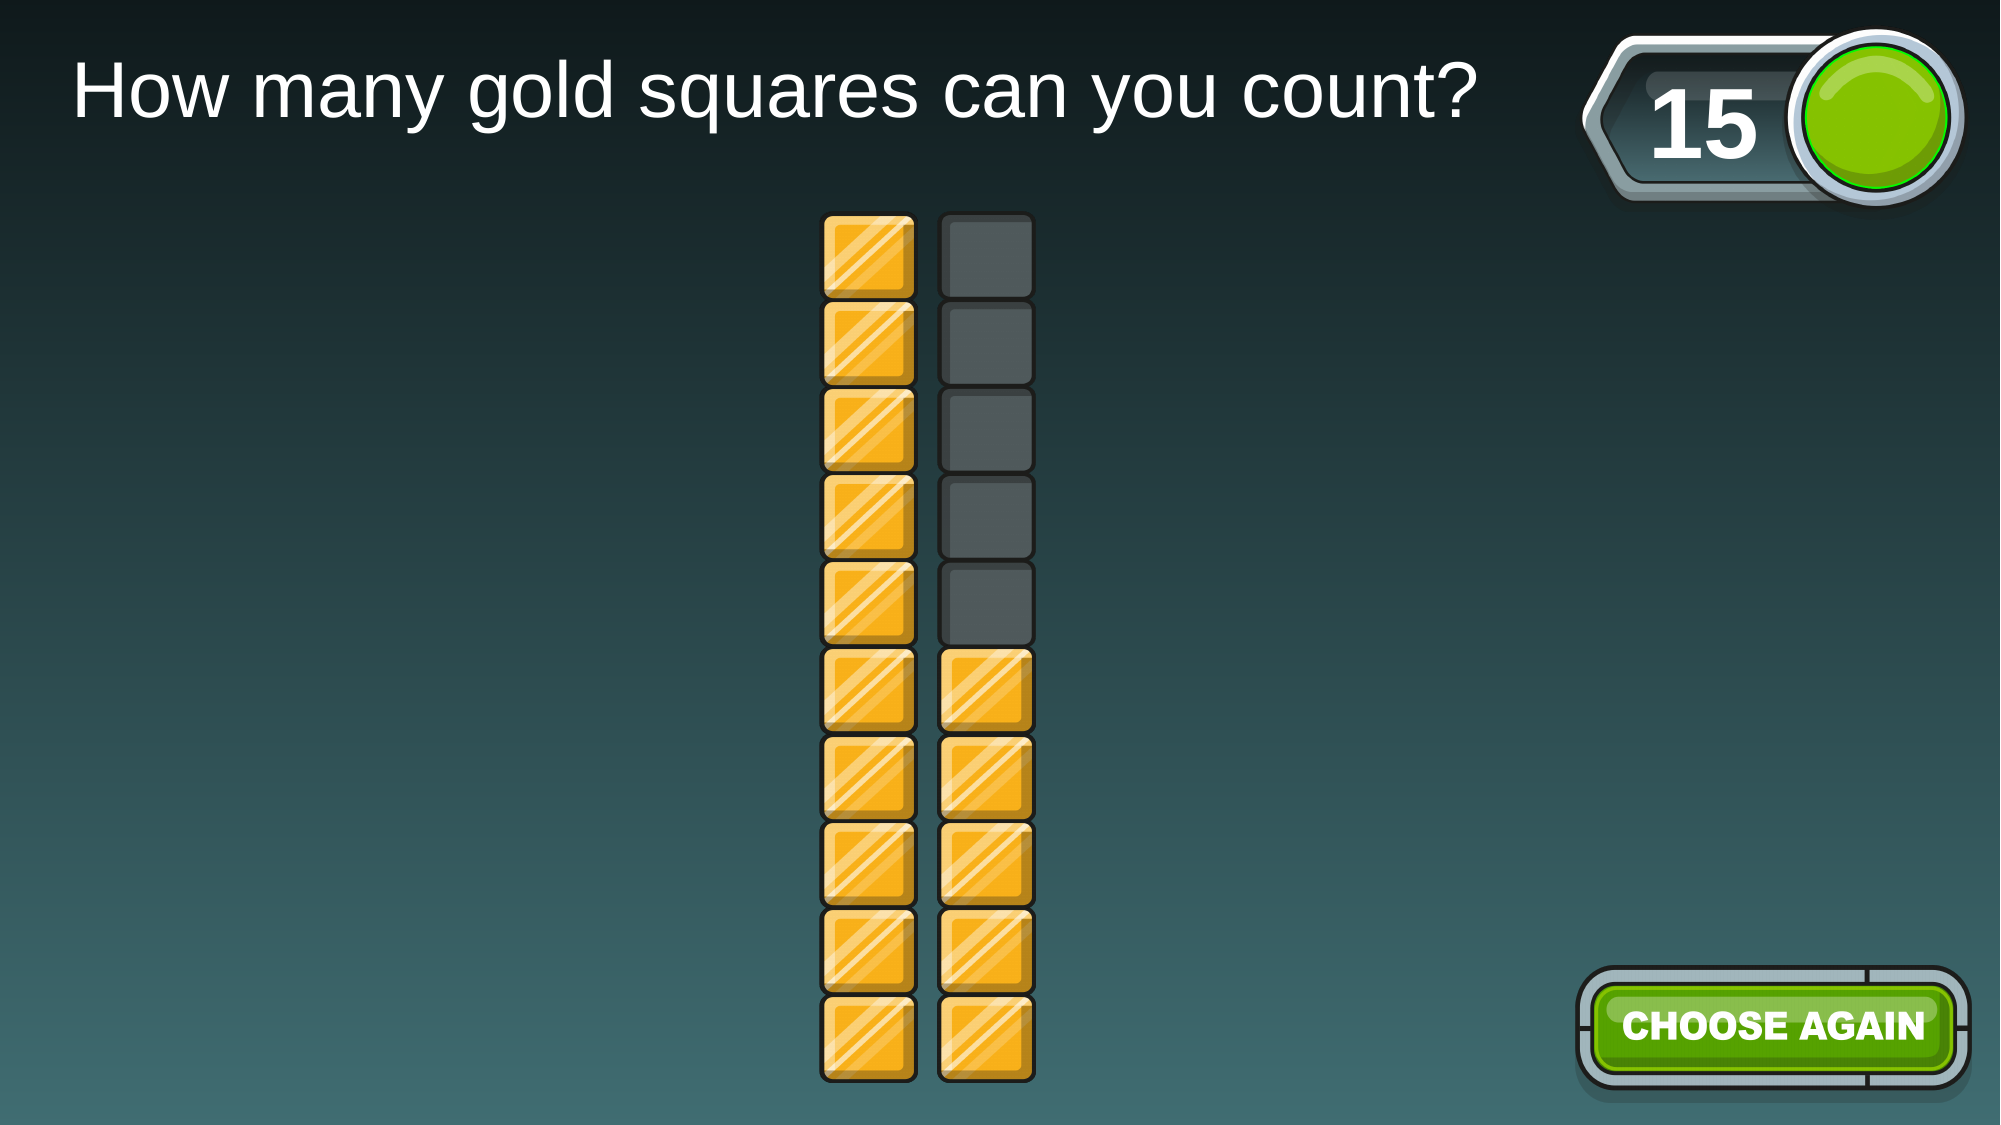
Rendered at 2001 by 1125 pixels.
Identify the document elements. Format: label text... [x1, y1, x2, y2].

text_box How many gold squares can you count? [56, 30, 1553, 150]
picture [937, 210, 1036, 1083]
picture [1575, 25, 1971, 221]
picture [819, 210, 919, 1083]
picture [1575, 965, 1972, 1104]
